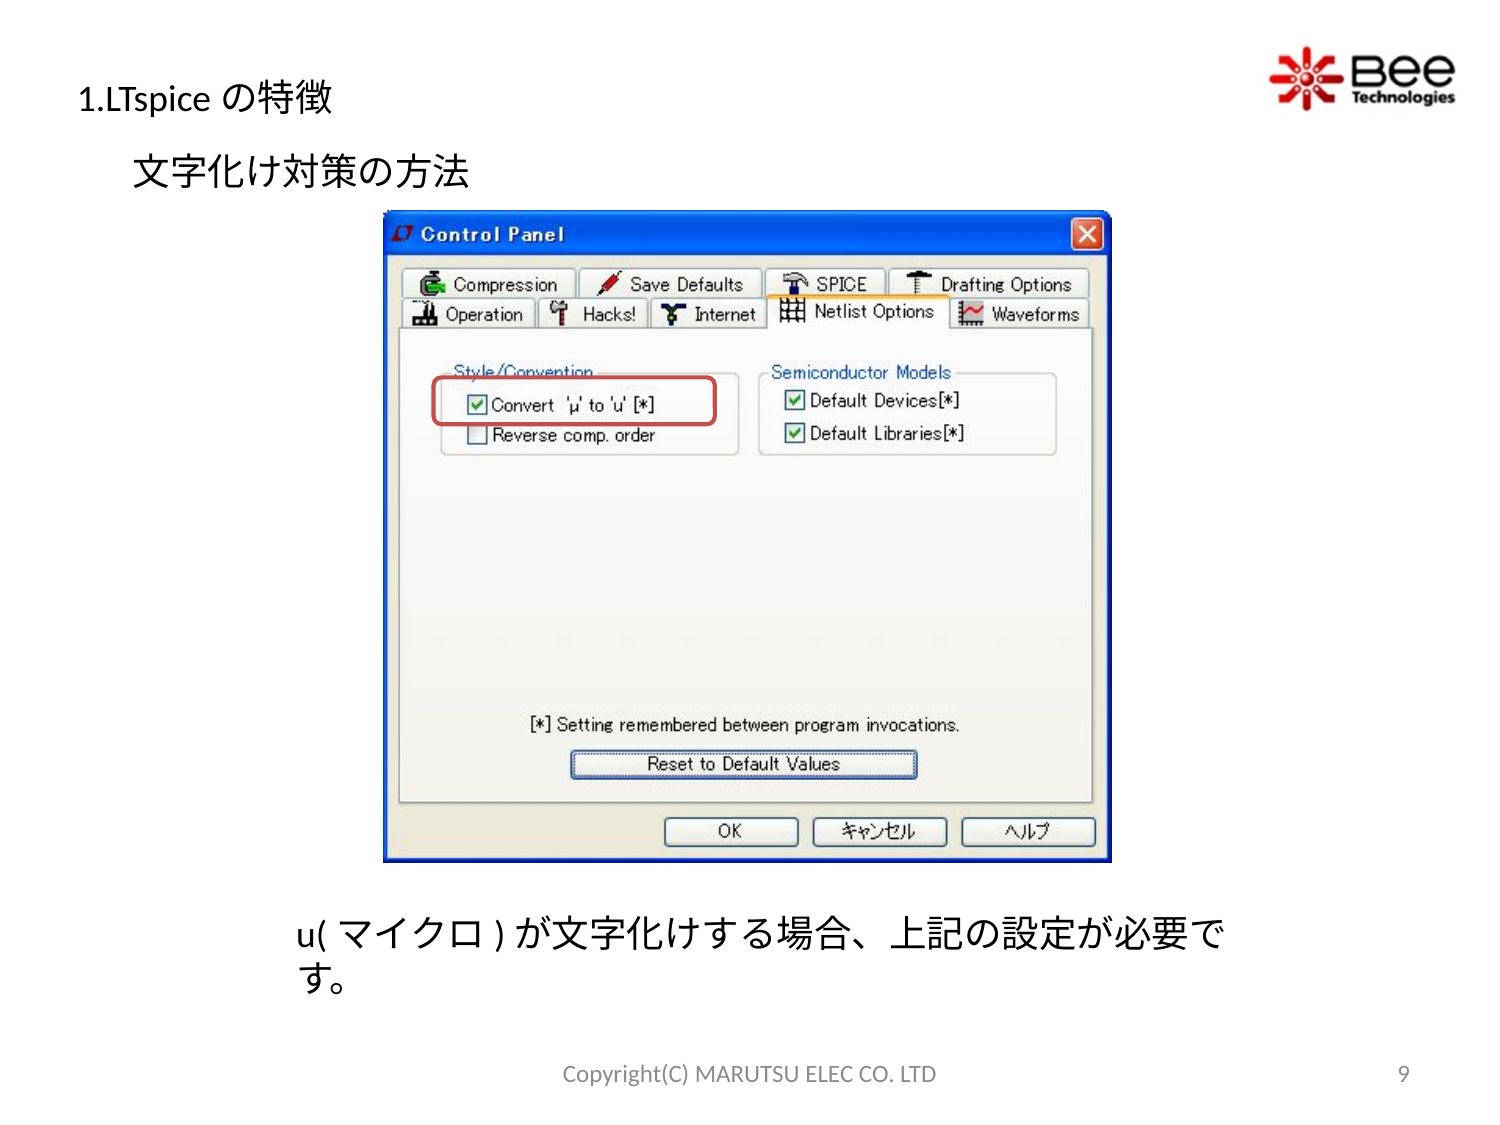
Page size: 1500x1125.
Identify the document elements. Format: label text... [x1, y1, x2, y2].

text_box 1.LTspiceの特徴 [62, 66, 357, 127]
picture [383, 210, 1113, 863]
slide_number 9 [1074, 1042, 1425, 1103]
text_box u(マイクロ)が文字化けする場合、上記の設定が必要です。 [281, 902, 1266, 1008]
text_box 文字化け対策の方法 [117, 140, 486, 201]
picture [1259, 30, 1471, 124]
footer Copyright(C) MARUTSU ELEC CO. LTD [512, 1042, 988, 1103]
